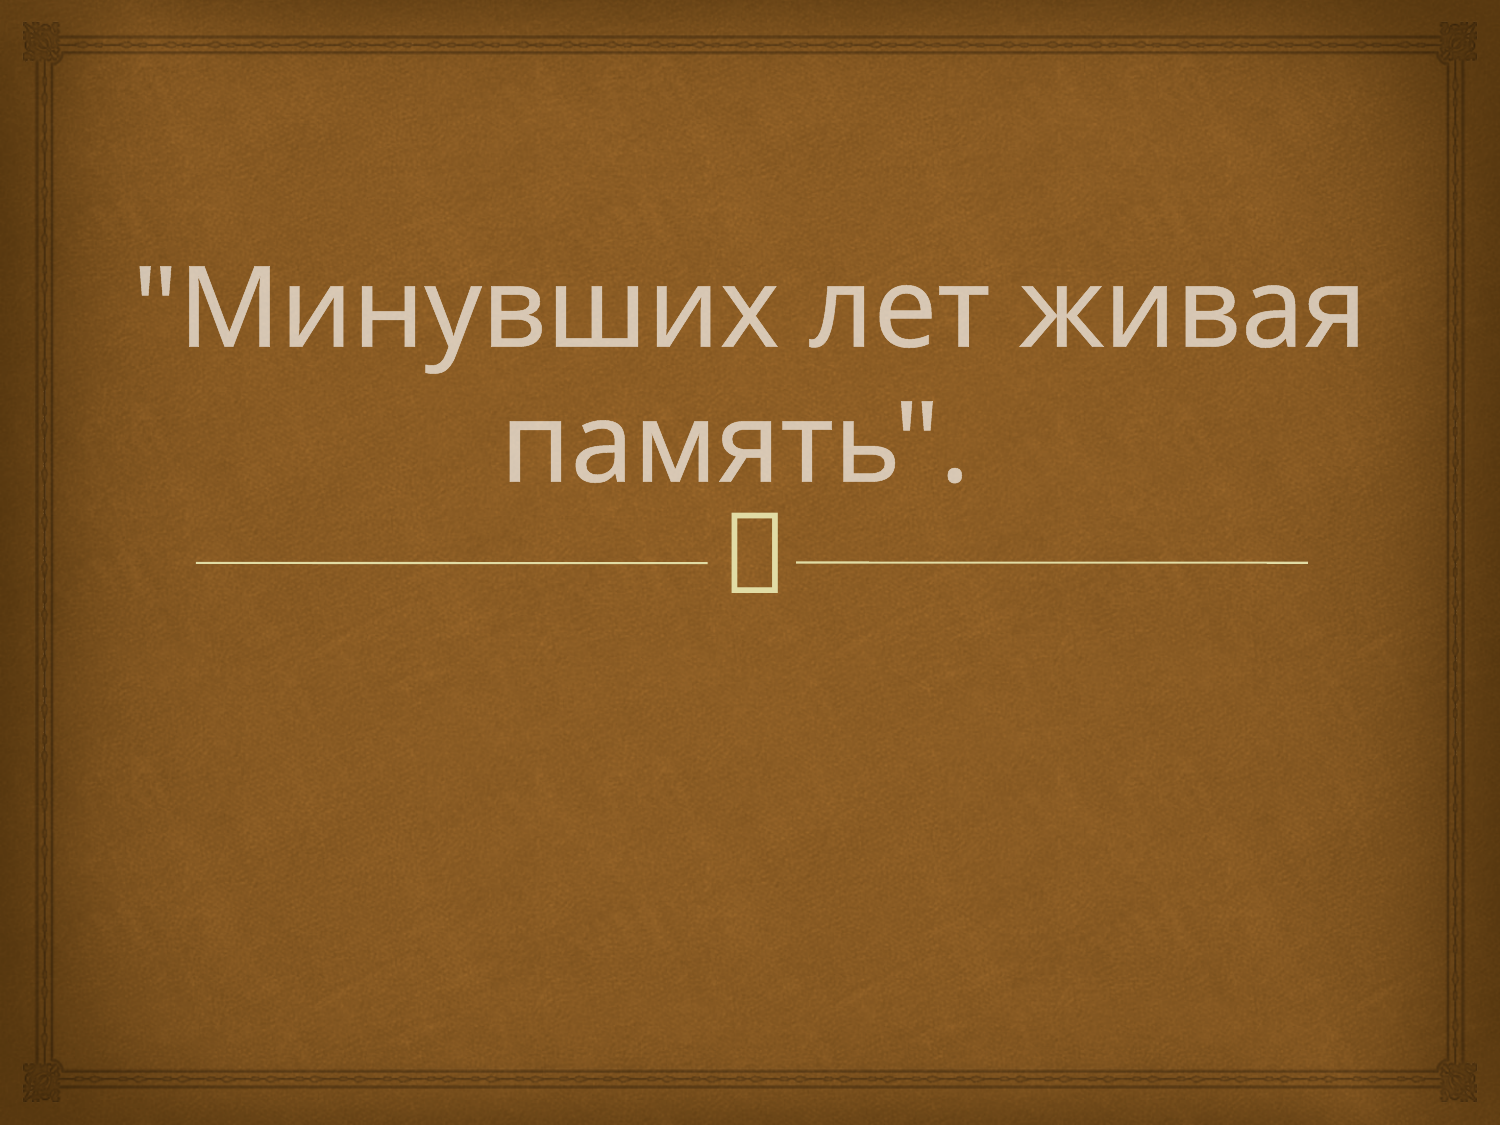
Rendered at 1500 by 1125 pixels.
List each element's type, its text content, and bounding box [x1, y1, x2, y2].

title "Минувших лет живая память". [17, 227, 1483, 512]
picture [0, 0, 1500, 1125]
